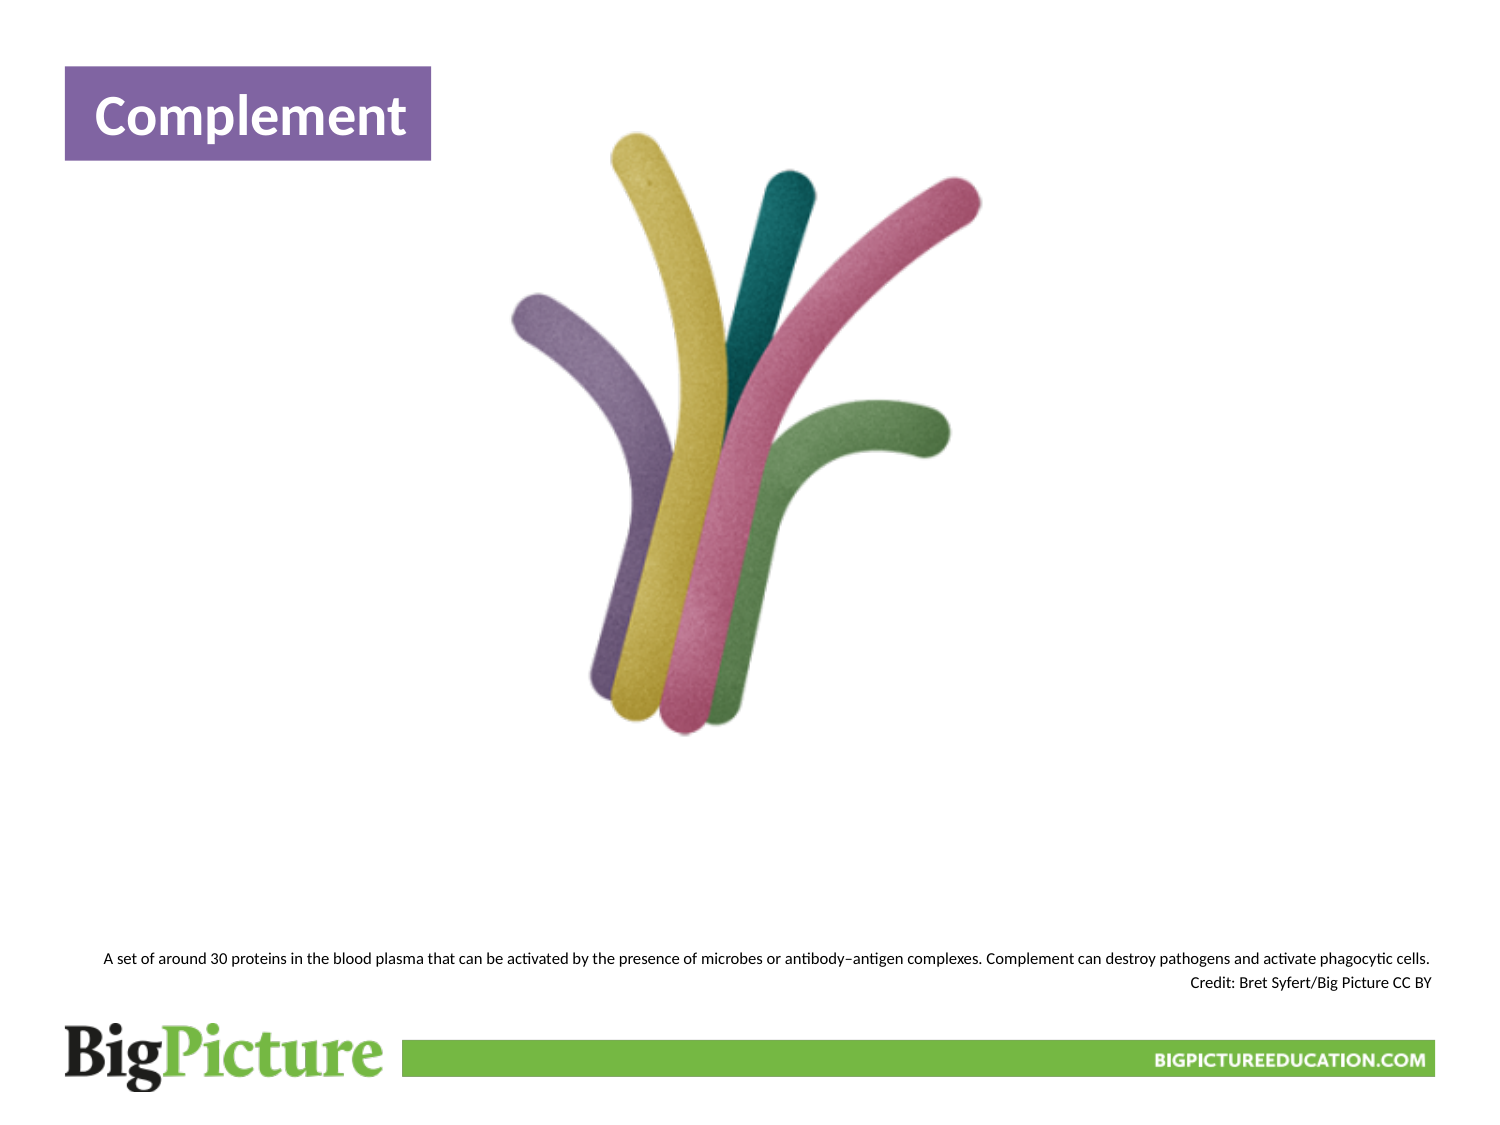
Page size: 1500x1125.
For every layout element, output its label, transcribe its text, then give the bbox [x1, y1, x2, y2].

picture [64, 1022, 1436, 1092]
picture [0, 23, 1500, 868]
text_box A set of around 30 proteins in the blood plasma that can be activated by the presence of microbes or antibody–antigen complexes. Complement can destroy pathogens and activate phagocytic cells. Credit: Bret Syfert/Big Picture CC BY [64, 940, 1447, 1012]
